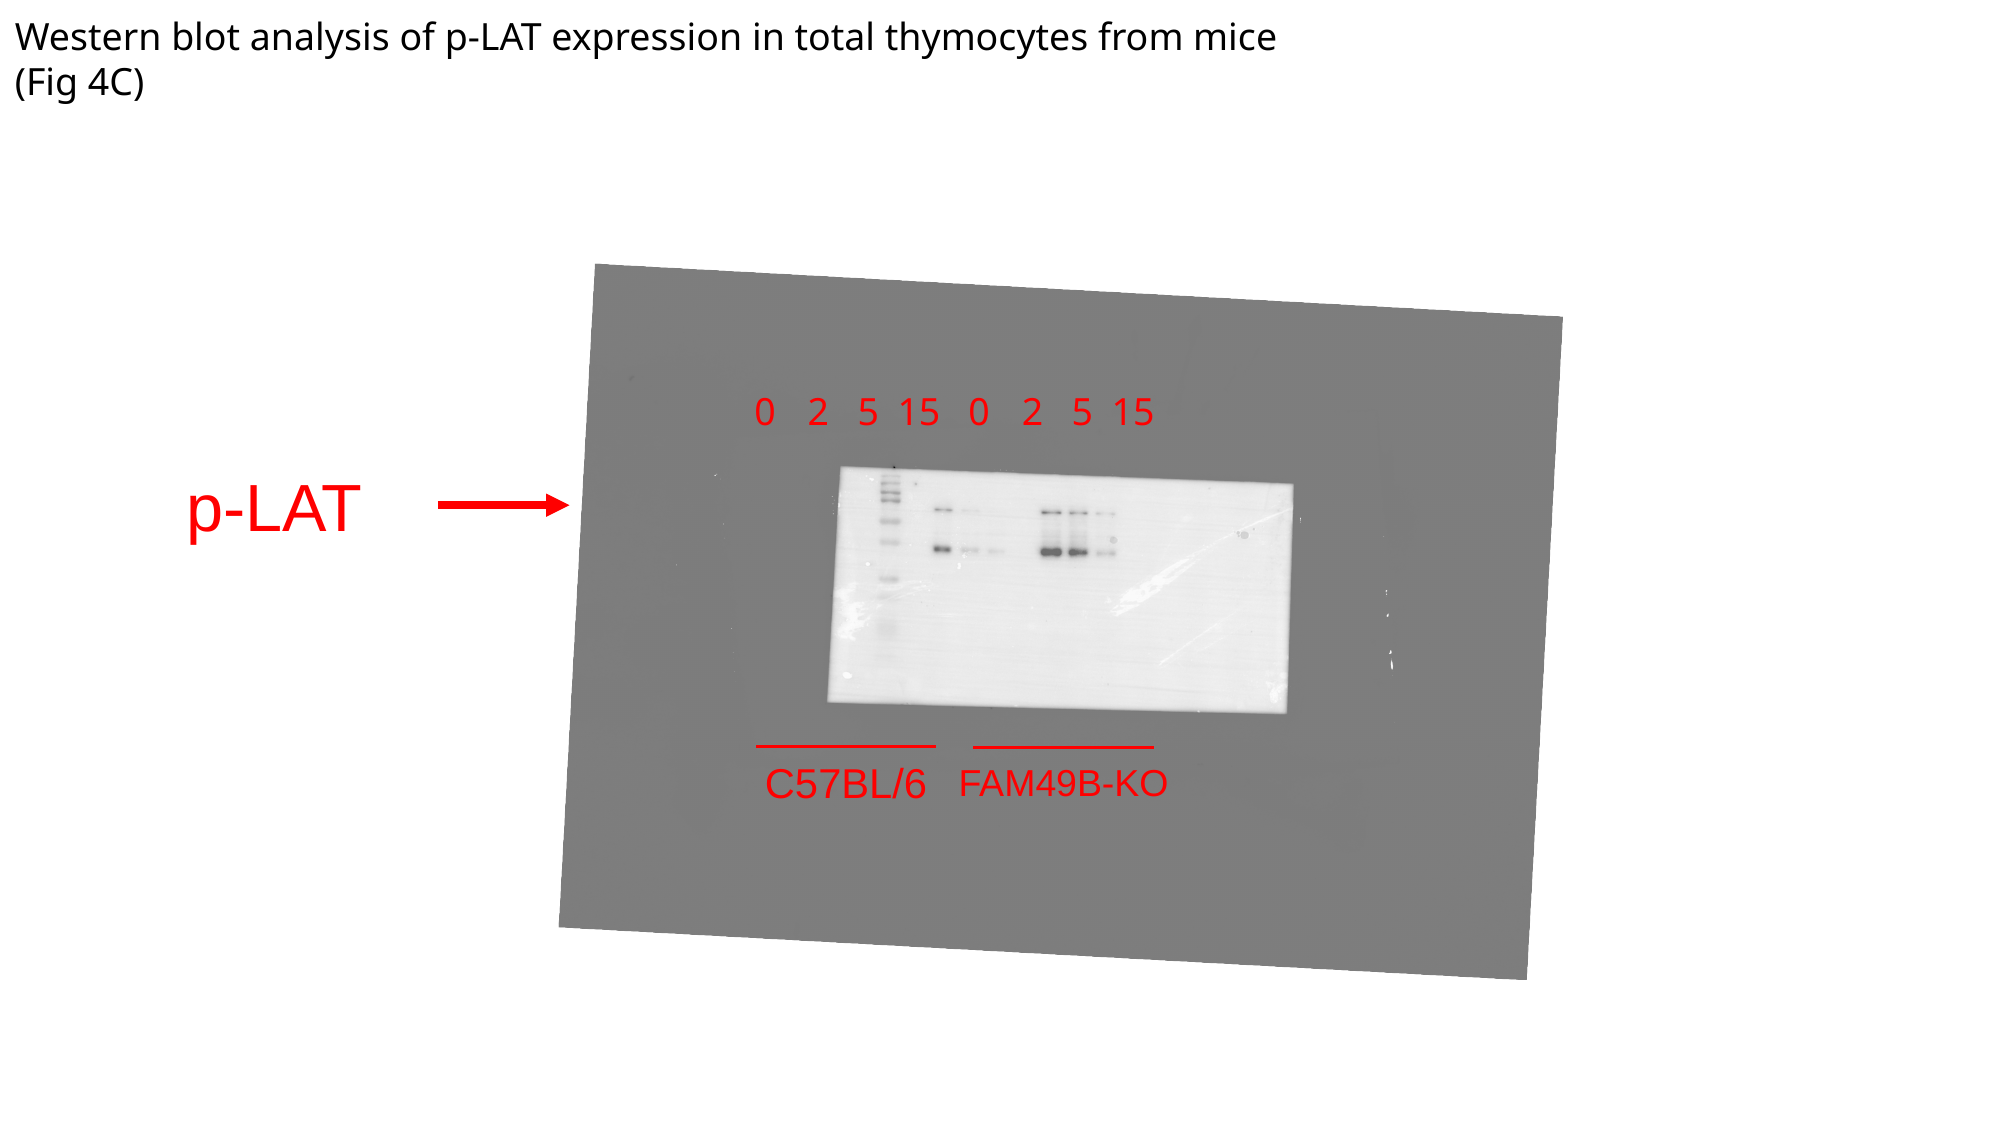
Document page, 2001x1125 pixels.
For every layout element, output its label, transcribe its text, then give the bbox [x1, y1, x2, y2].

text_box p-LAT [111, 456, 438, 552]
text_box Western blot analysis of p-LAT expression in total thymocytes from mice (Fig 4C) [0, 5, 1813, 110]
picture [560, 264, 1563, 979]
